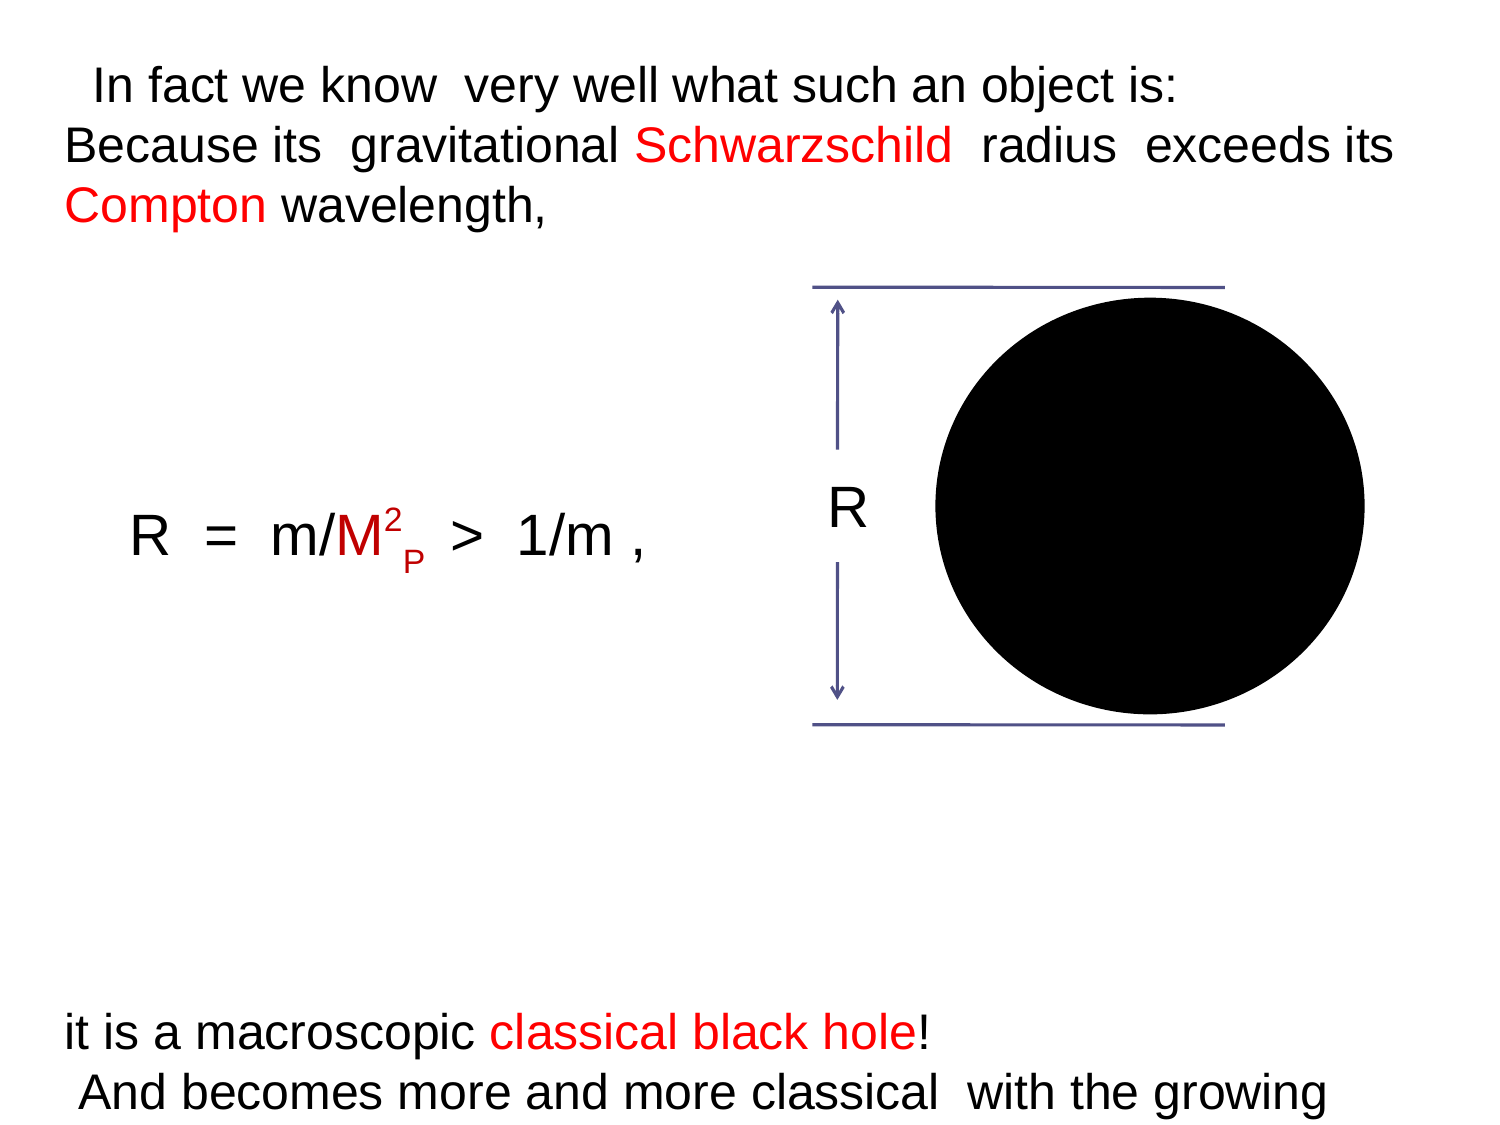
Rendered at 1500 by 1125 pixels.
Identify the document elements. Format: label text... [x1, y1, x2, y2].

text_box In fact we know very well what such an object is: Because its gravitational Schwarzschild radius exceeds its Compton wavelength, R = m/M2P > 1/m , it is a macroscopic classical black hole! And becomes more and more classical with the growing mass. [50, 0, 1438, 1125]
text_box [812, 286, 1363, 726]
